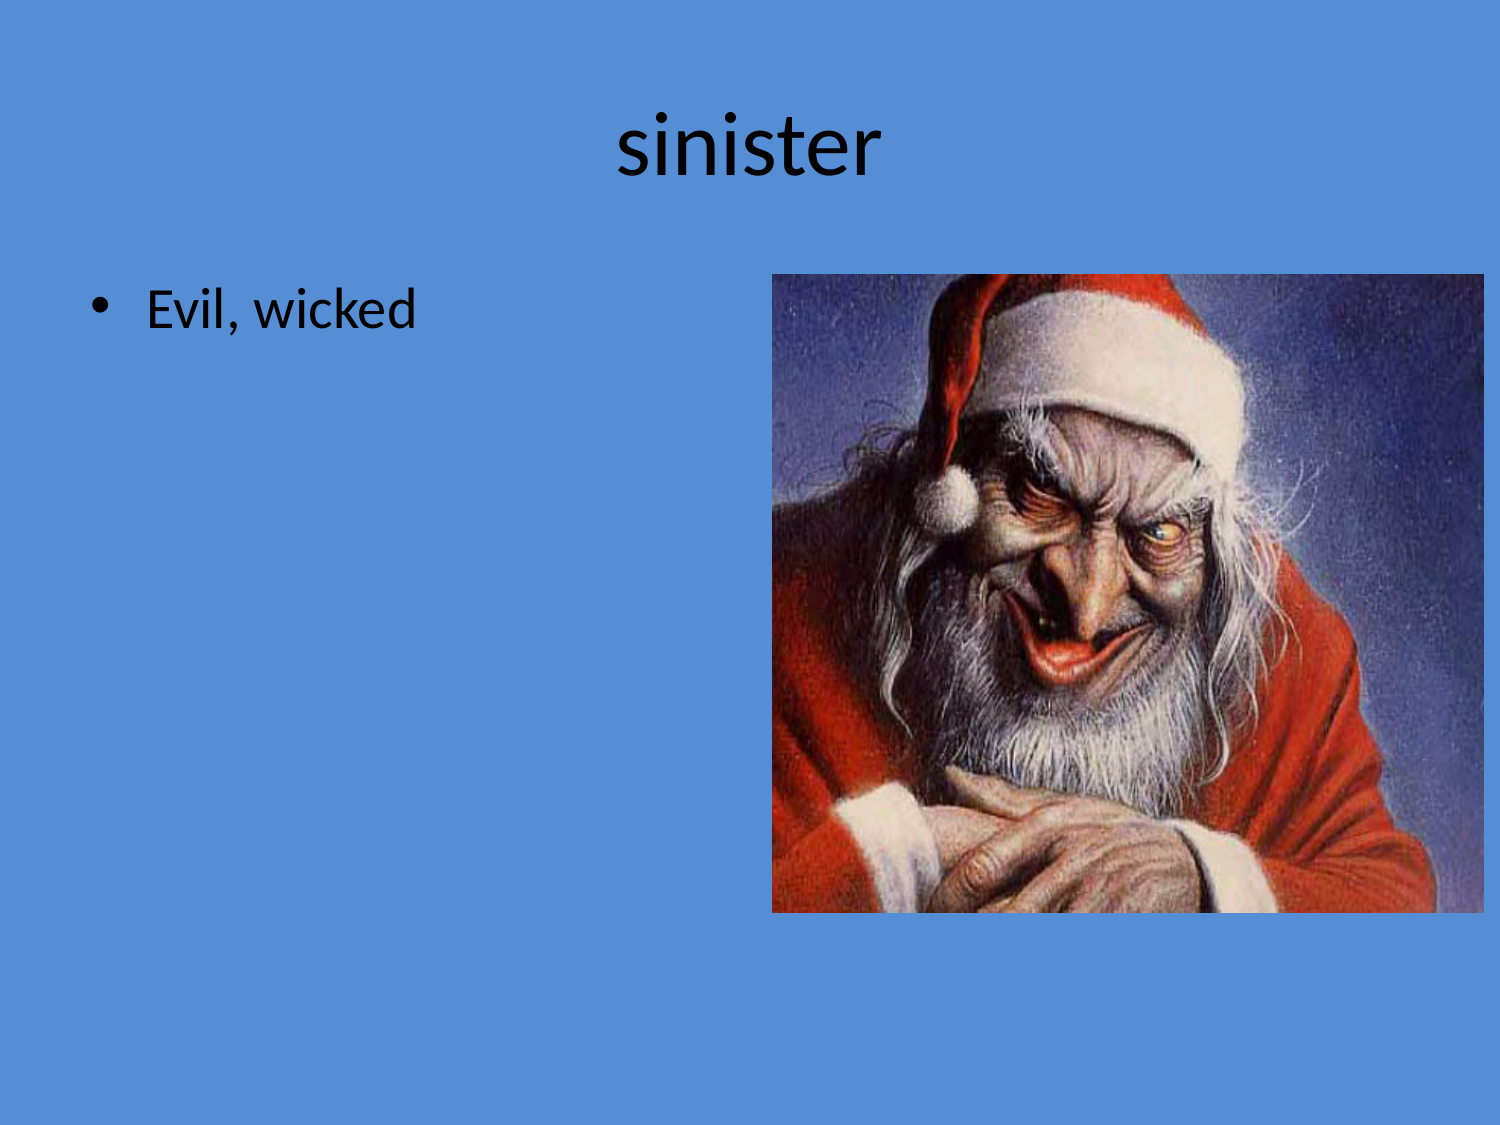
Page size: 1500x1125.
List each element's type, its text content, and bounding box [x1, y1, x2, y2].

title sinister [75, 45, 1425, 233]
list Evil, wicked [75, 262, 738, 1005]
picture [771, 274, 1485, 913]
